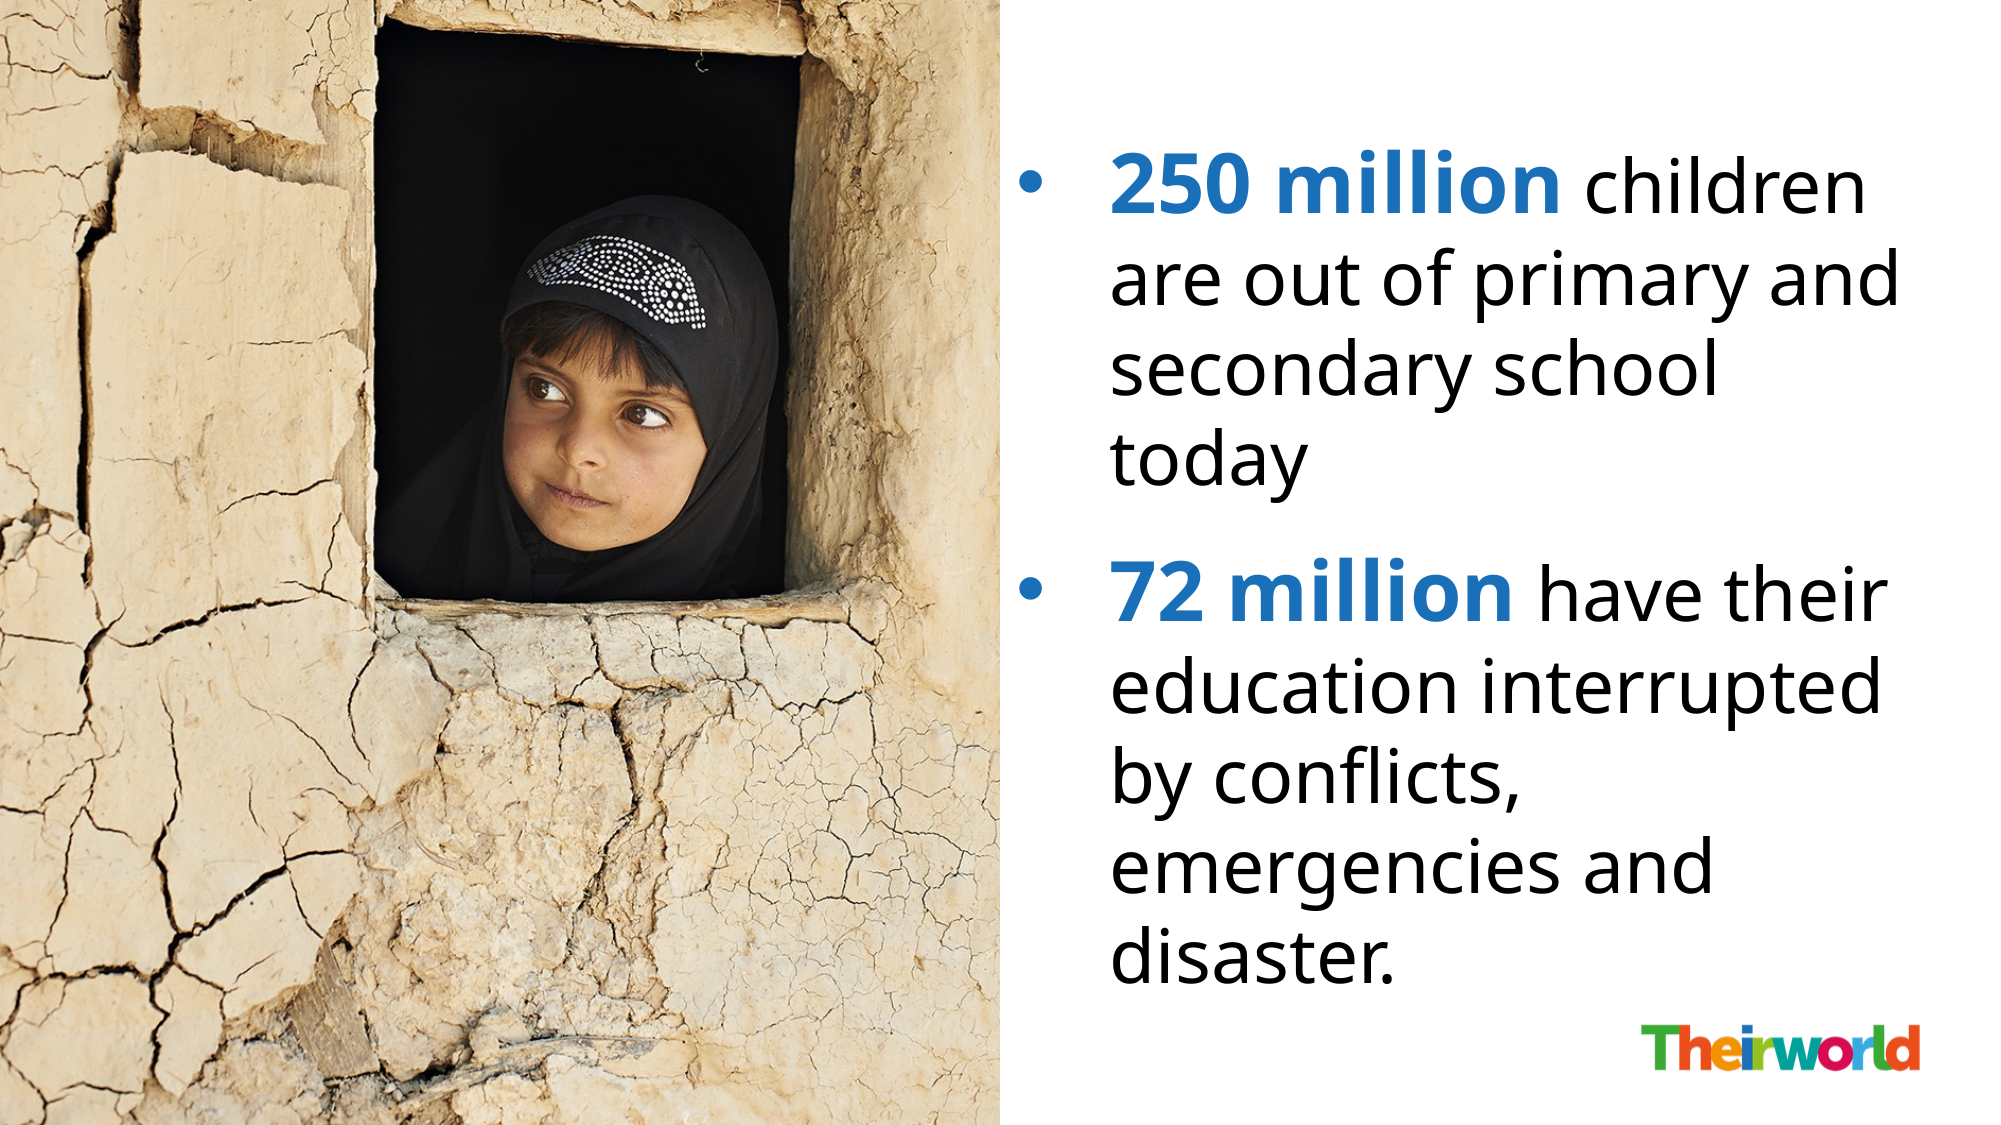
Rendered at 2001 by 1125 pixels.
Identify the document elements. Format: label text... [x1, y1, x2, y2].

picture [0, 0, 1000, 1125]
title 250 million children are out of primary and secondary school today 72 million have their education interrupted by conflicts, emergencies and disaster. [1001, 123, 1943, 1006]
picture [1633, 1014, 1928, 1082]
